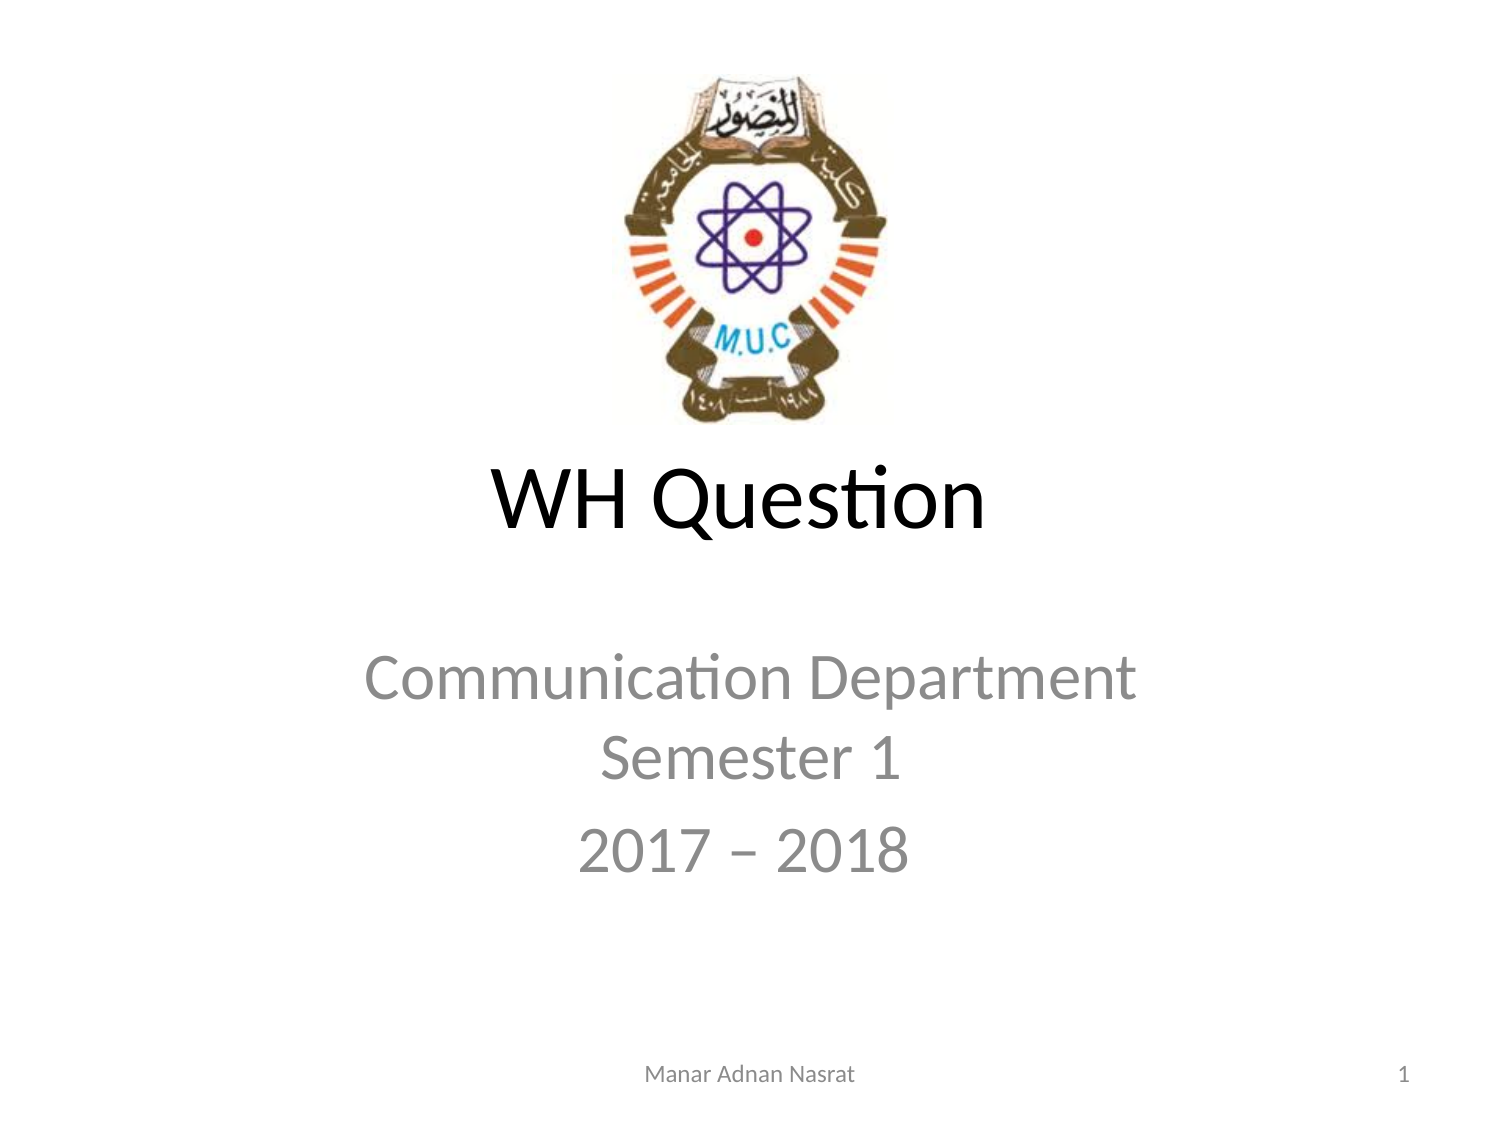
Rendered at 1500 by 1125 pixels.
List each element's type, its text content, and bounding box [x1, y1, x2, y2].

title WH Question [112, 62, 1388, 591]
slide_number 1 [1074, 1042, 1425, 1103]
subtitle Communication Department Semester 1 2017 – 2018 [228, 624, 1275, 913]
picture [612, 74, 895, 426]
footer Manar Adnan Nasrat [512, 1042, 988, 1103]
